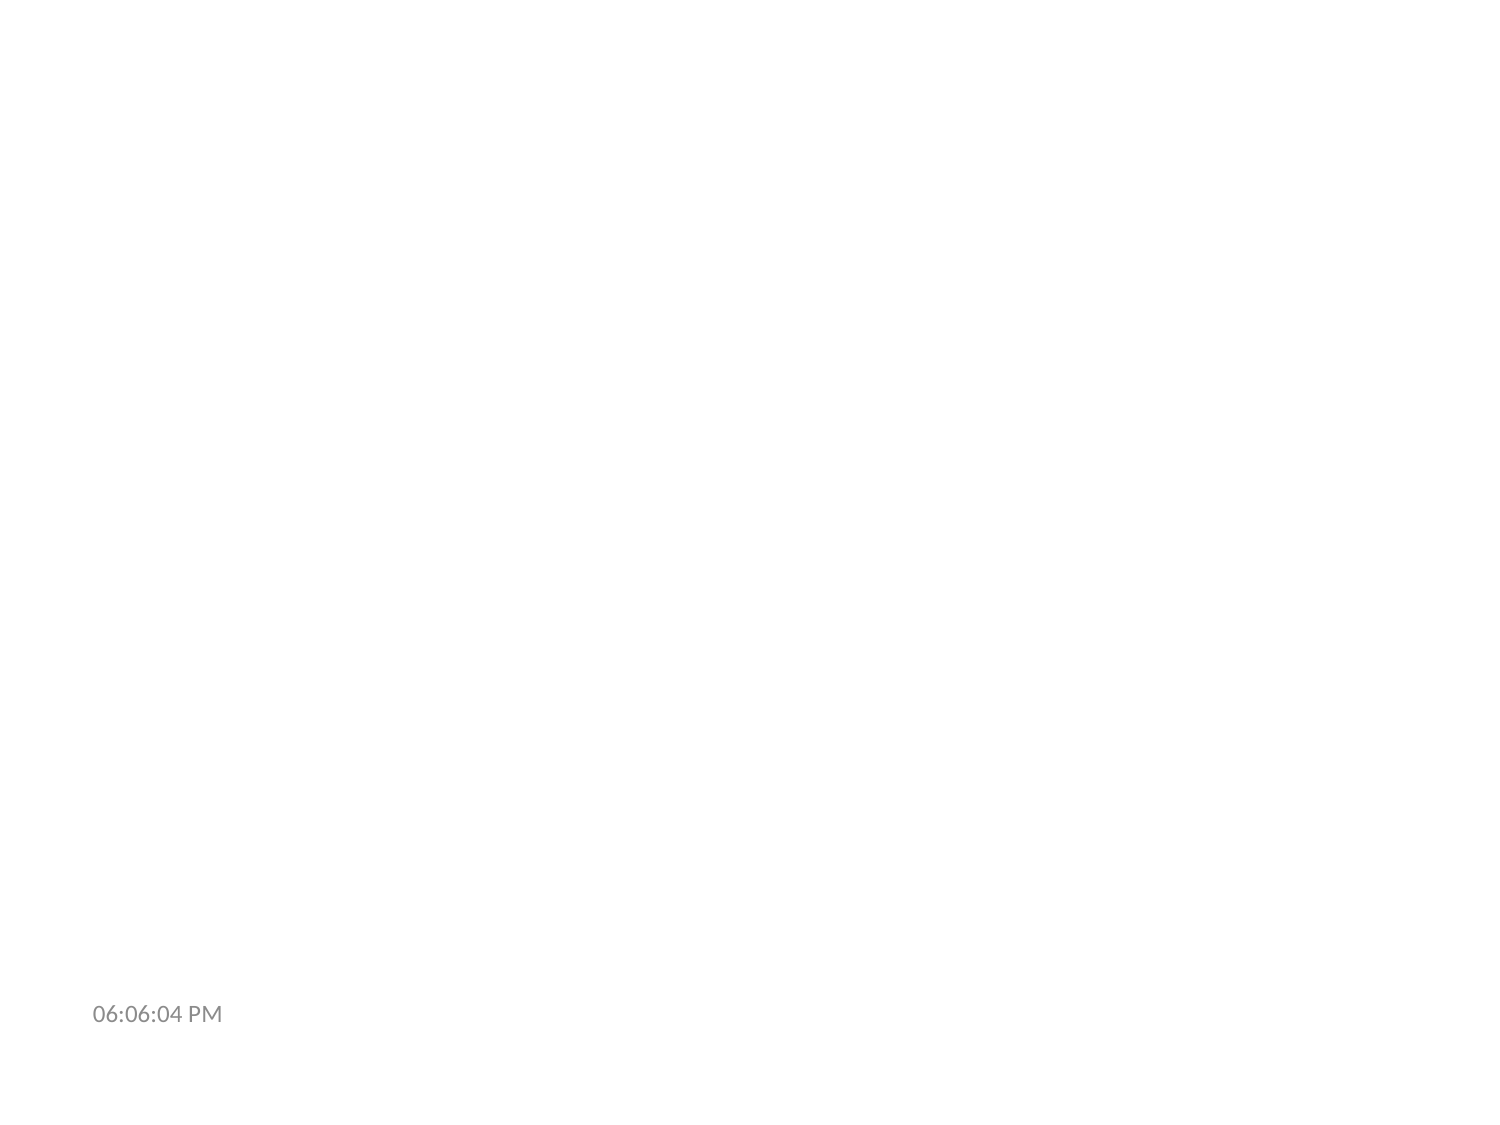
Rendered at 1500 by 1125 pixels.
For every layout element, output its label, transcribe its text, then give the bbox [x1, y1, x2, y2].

text_box 3:35:09 PM [77, 982, 428, 1043]
